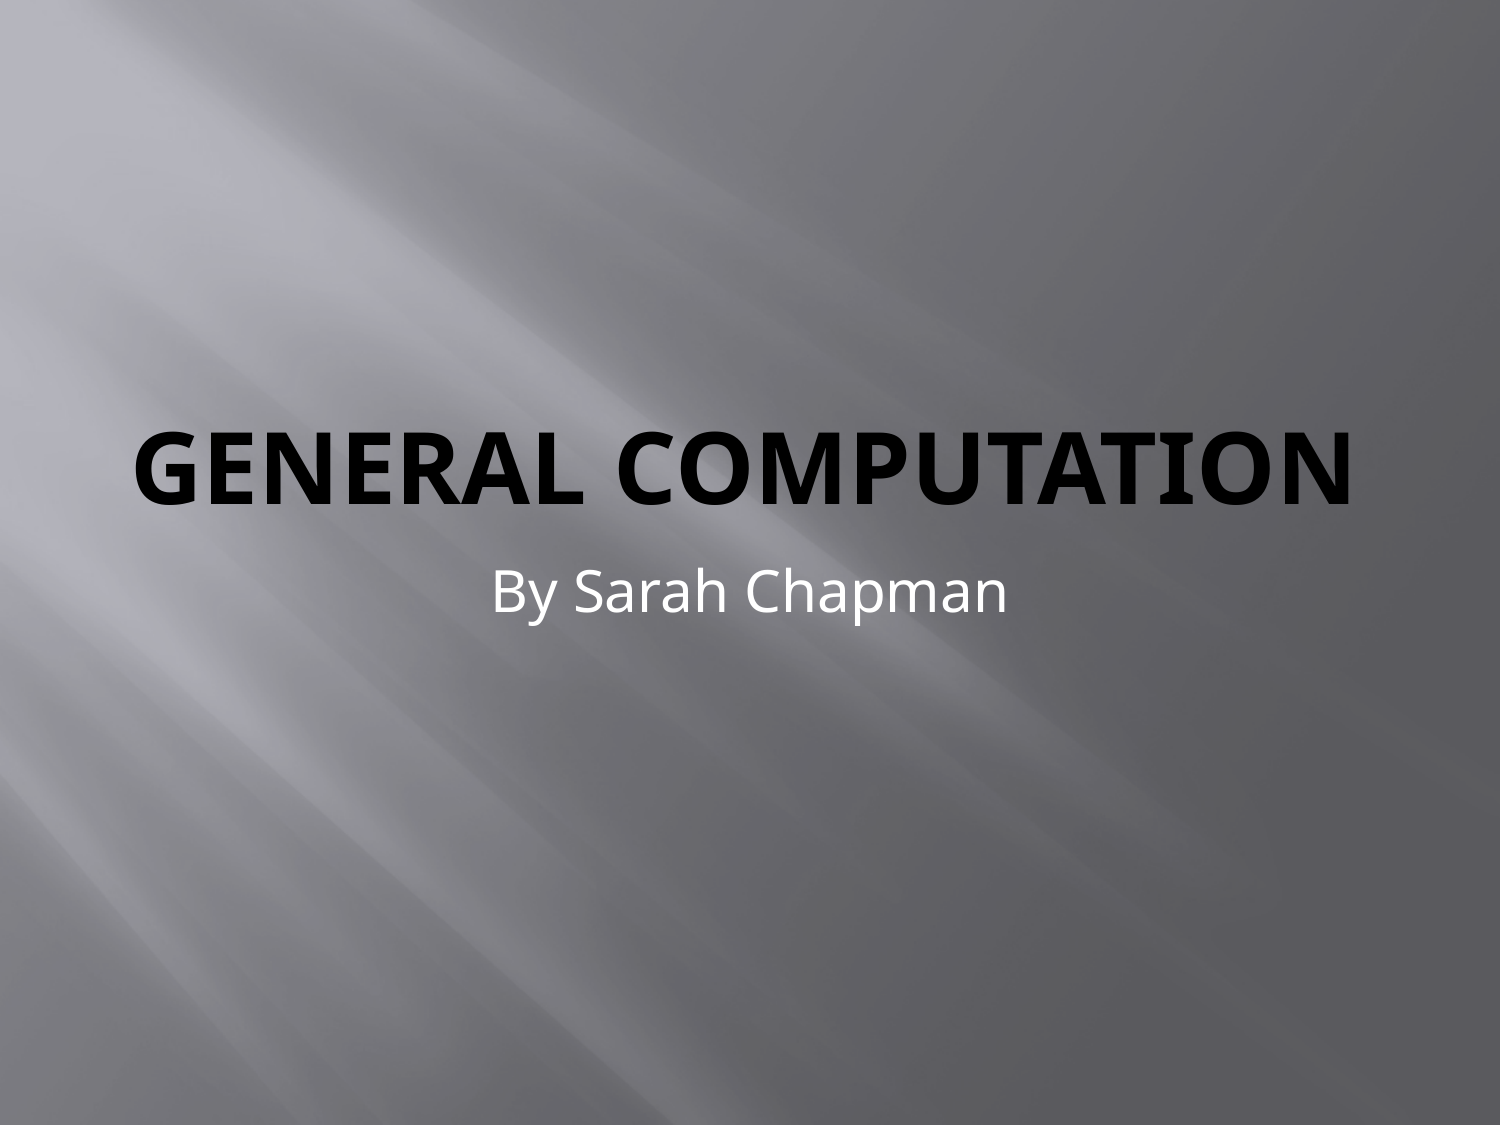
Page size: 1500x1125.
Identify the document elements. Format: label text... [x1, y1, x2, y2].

title General Computation [69, 224, 1420, 525]
subtitle By Sarah Chapman [225, 546, 1275, 834]
